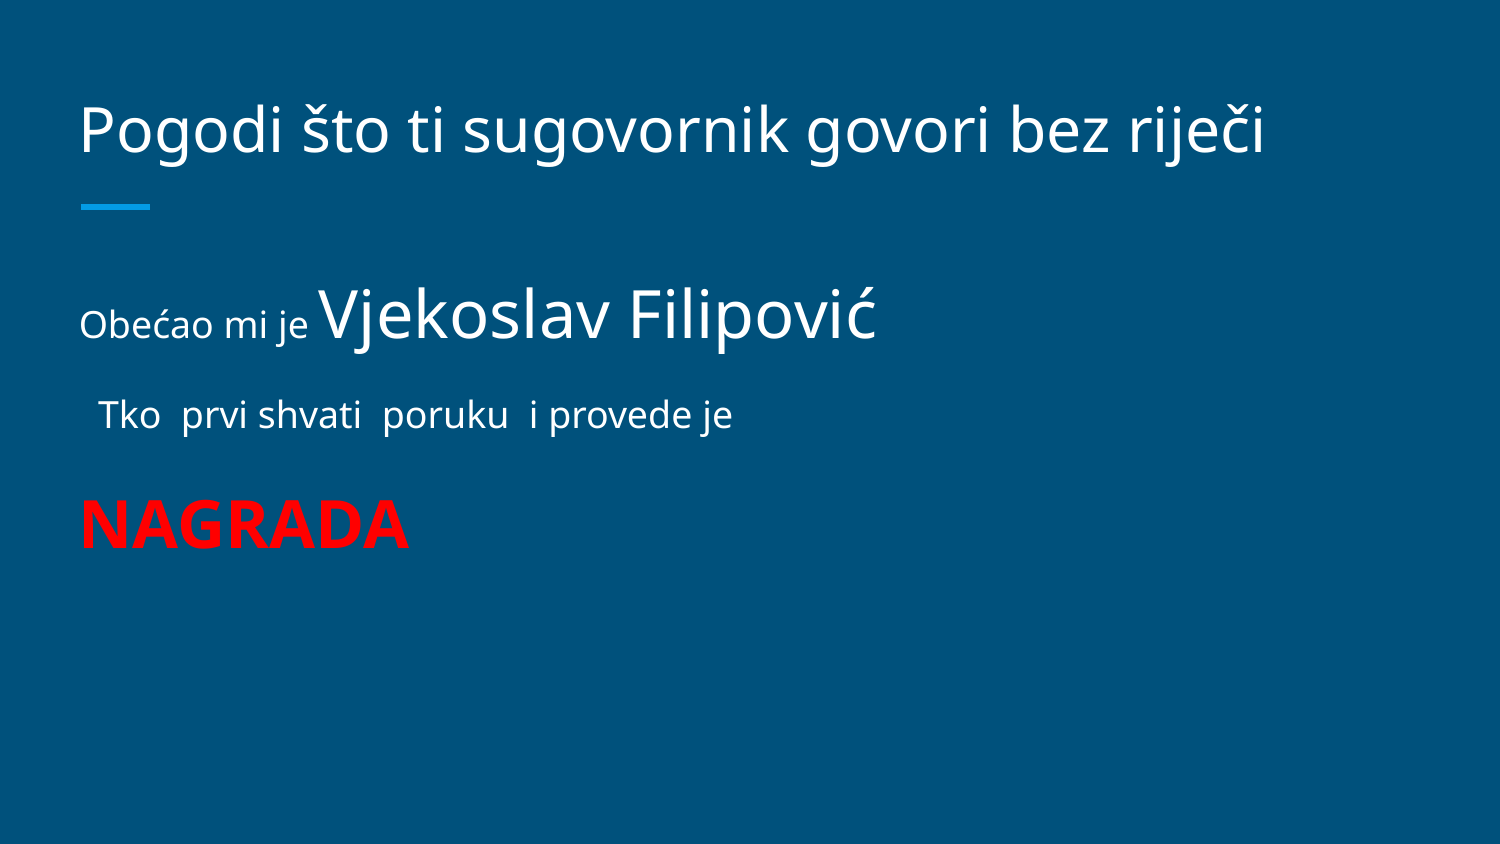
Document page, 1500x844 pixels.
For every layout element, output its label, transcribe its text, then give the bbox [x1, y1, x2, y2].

title Pogodi što ti sugovornik govori bez riječi [63, 75, 1437, 188]
list Obećao mi je Vjekoslav Filipović Tko prvi shvati poruku i provede je NAGRADA [63, 244, 1437, 750]
